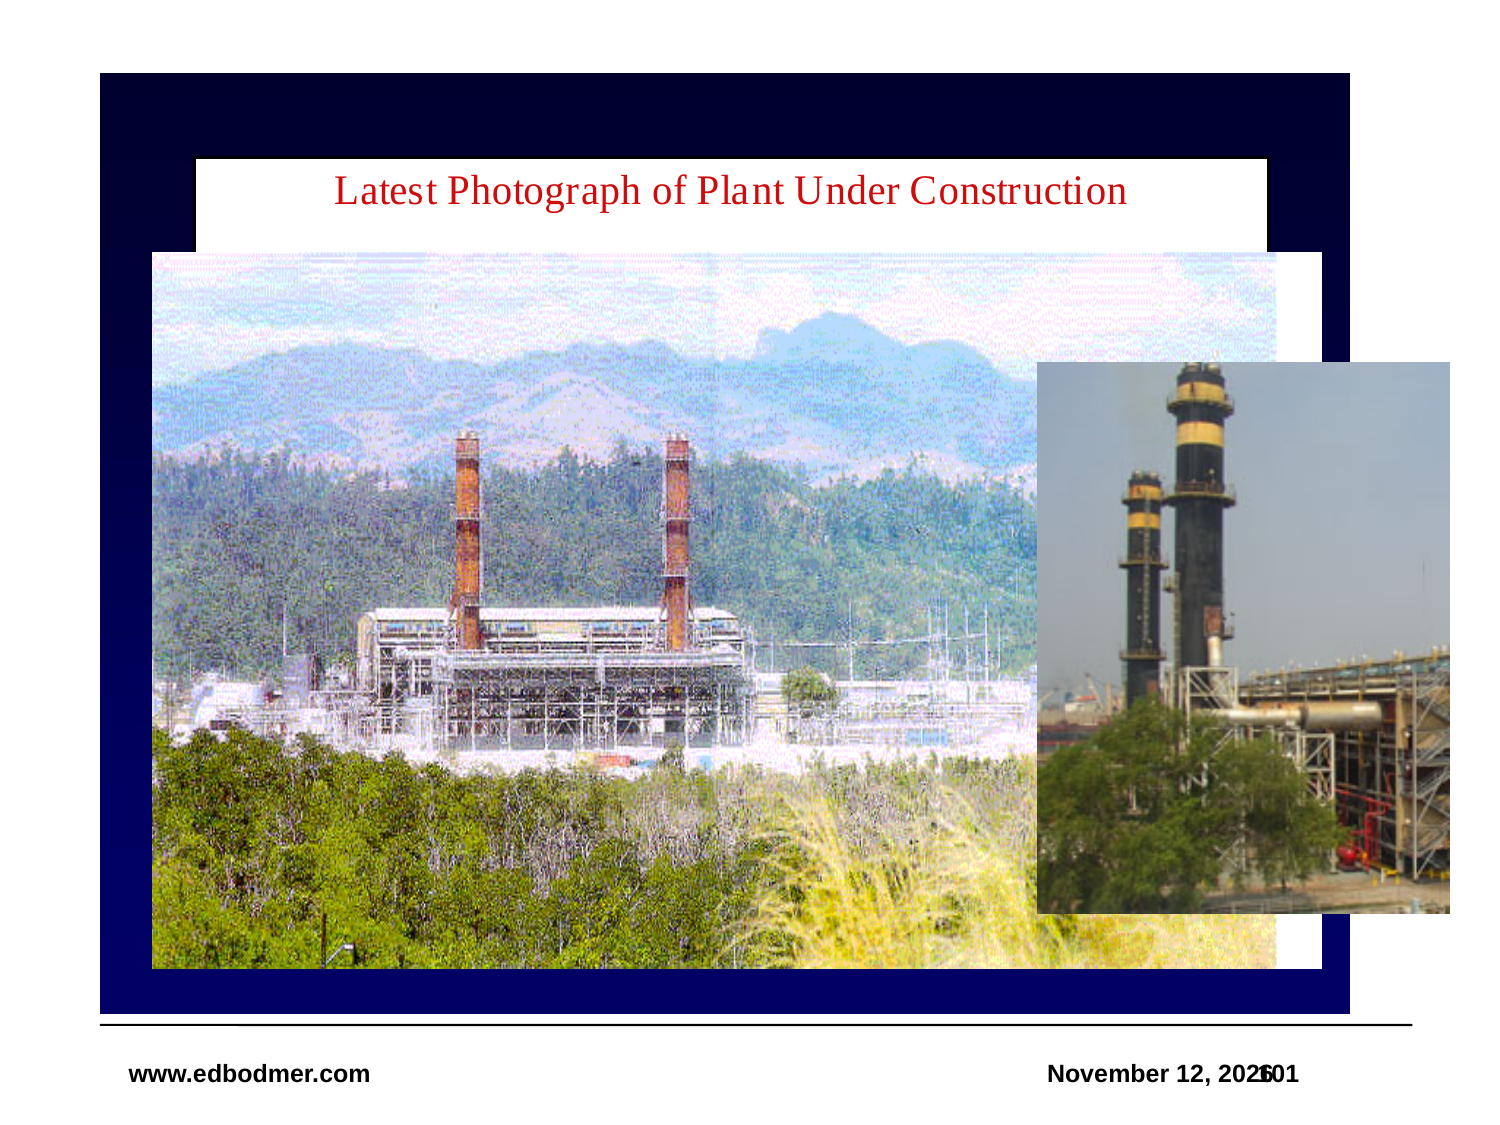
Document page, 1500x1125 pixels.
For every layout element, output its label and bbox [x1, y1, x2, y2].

picture [1037, 362, 1451, 914]
text_box [99, 73, 1351, 1015]
